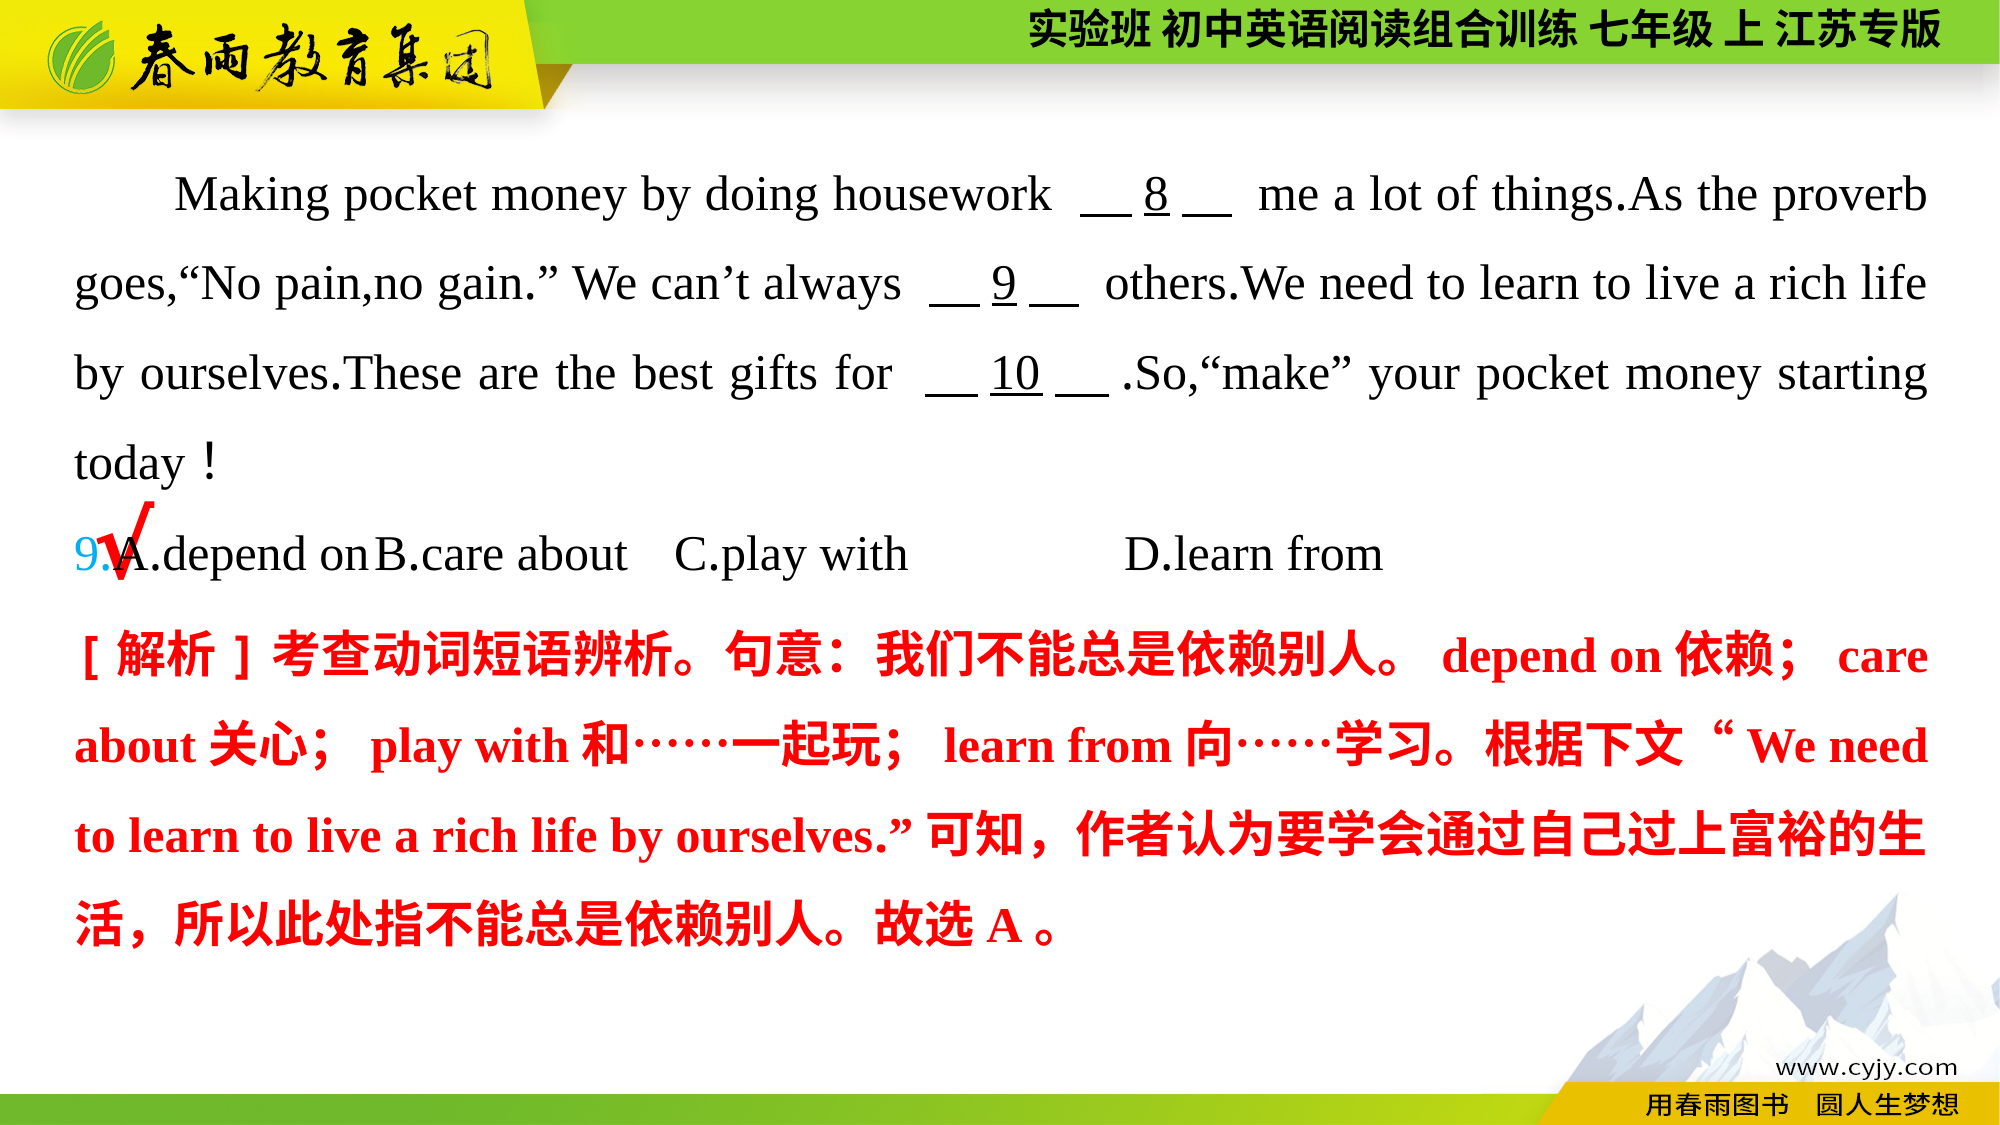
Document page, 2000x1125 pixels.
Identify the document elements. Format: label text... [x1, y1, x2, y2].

text_box [解析]考查动词短语辨析。句意：我们不能总是依赖别人。depend on依赖；care about关心；play with和……一起玩；learn from向……学习。根据下文“We need to learn to live a rich life by ourselves.”可知，作者认为要学会通过自己过上富裕的生活，所以此处指不能总是依赖别人。故选A。 [59, 585, 1944, 961]
list Making pocket money by doing housework 8 me a lot of things.As the proverb goes,“No pain,no gain.” We can’t always 9 others.We need to learn to live a rich life by ourselves.These are the best gifts for 10 .So,“make” your pocket money starting today！ 9.A.depend on B.care about C.play with D.learn from [59, 122, 1944, 585]
picture [0, 0, 2000, 1125]
